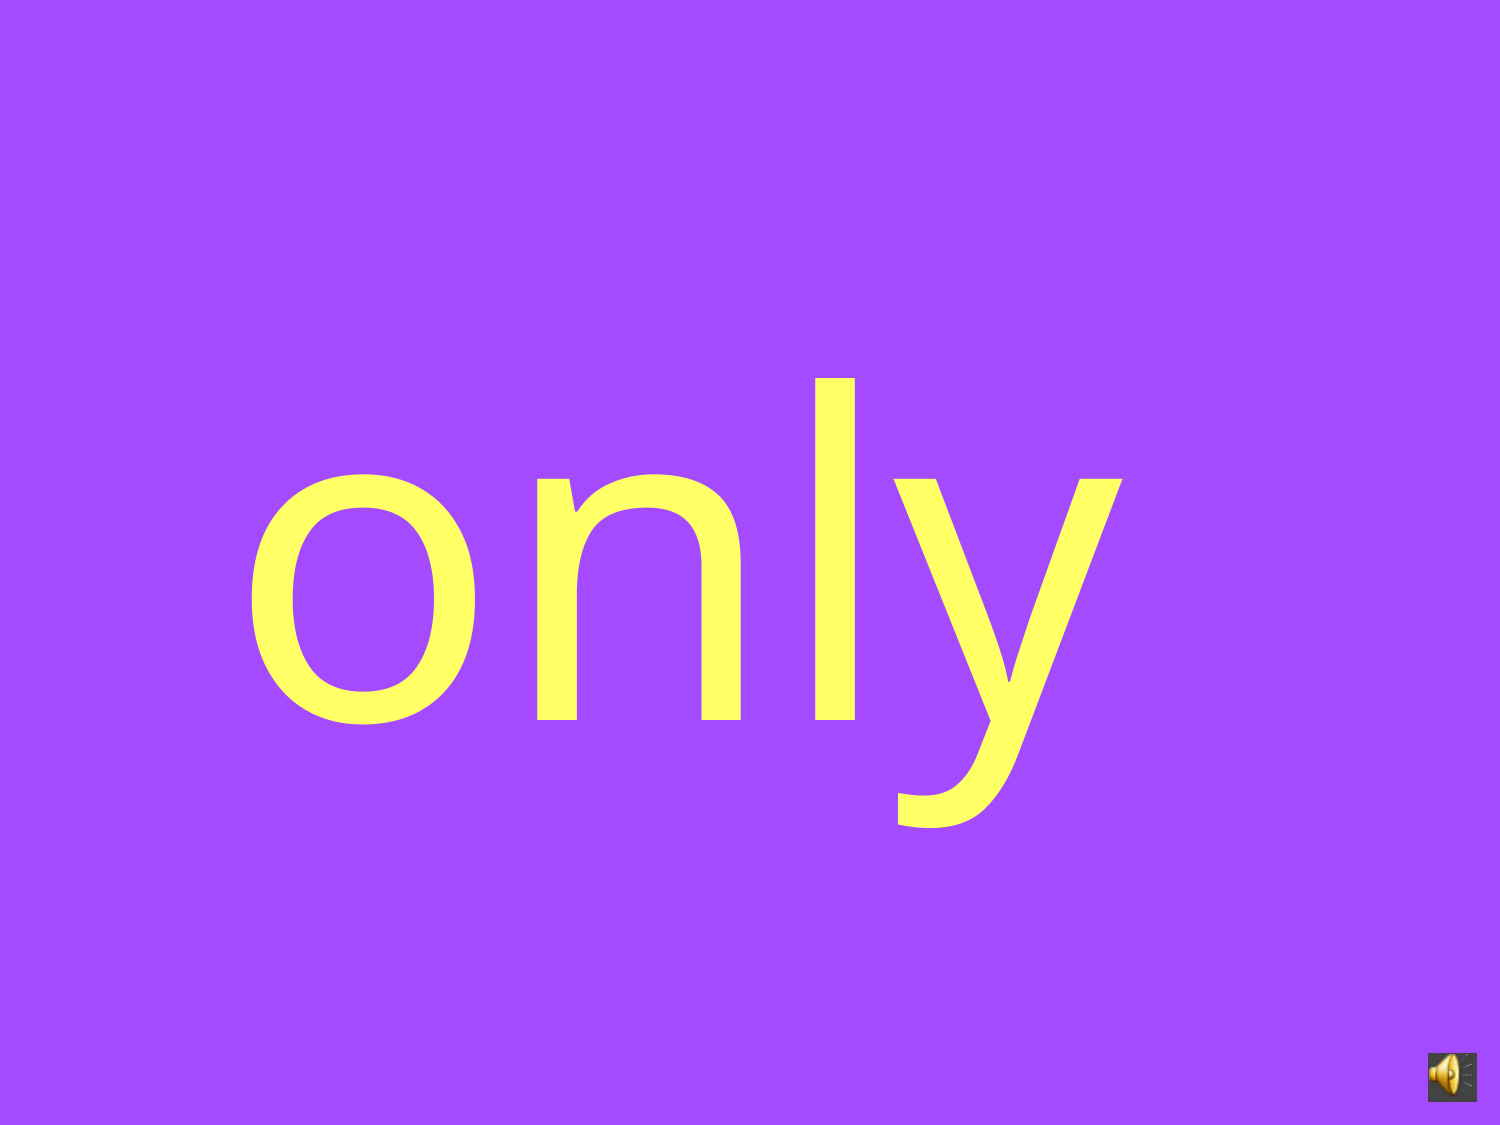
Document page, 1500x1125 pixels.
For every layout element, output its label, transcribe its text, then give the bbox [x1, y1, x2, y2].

picture [1427, 1052, 1478, 1103]
subtitle only [212, 262, 1450, 763]
